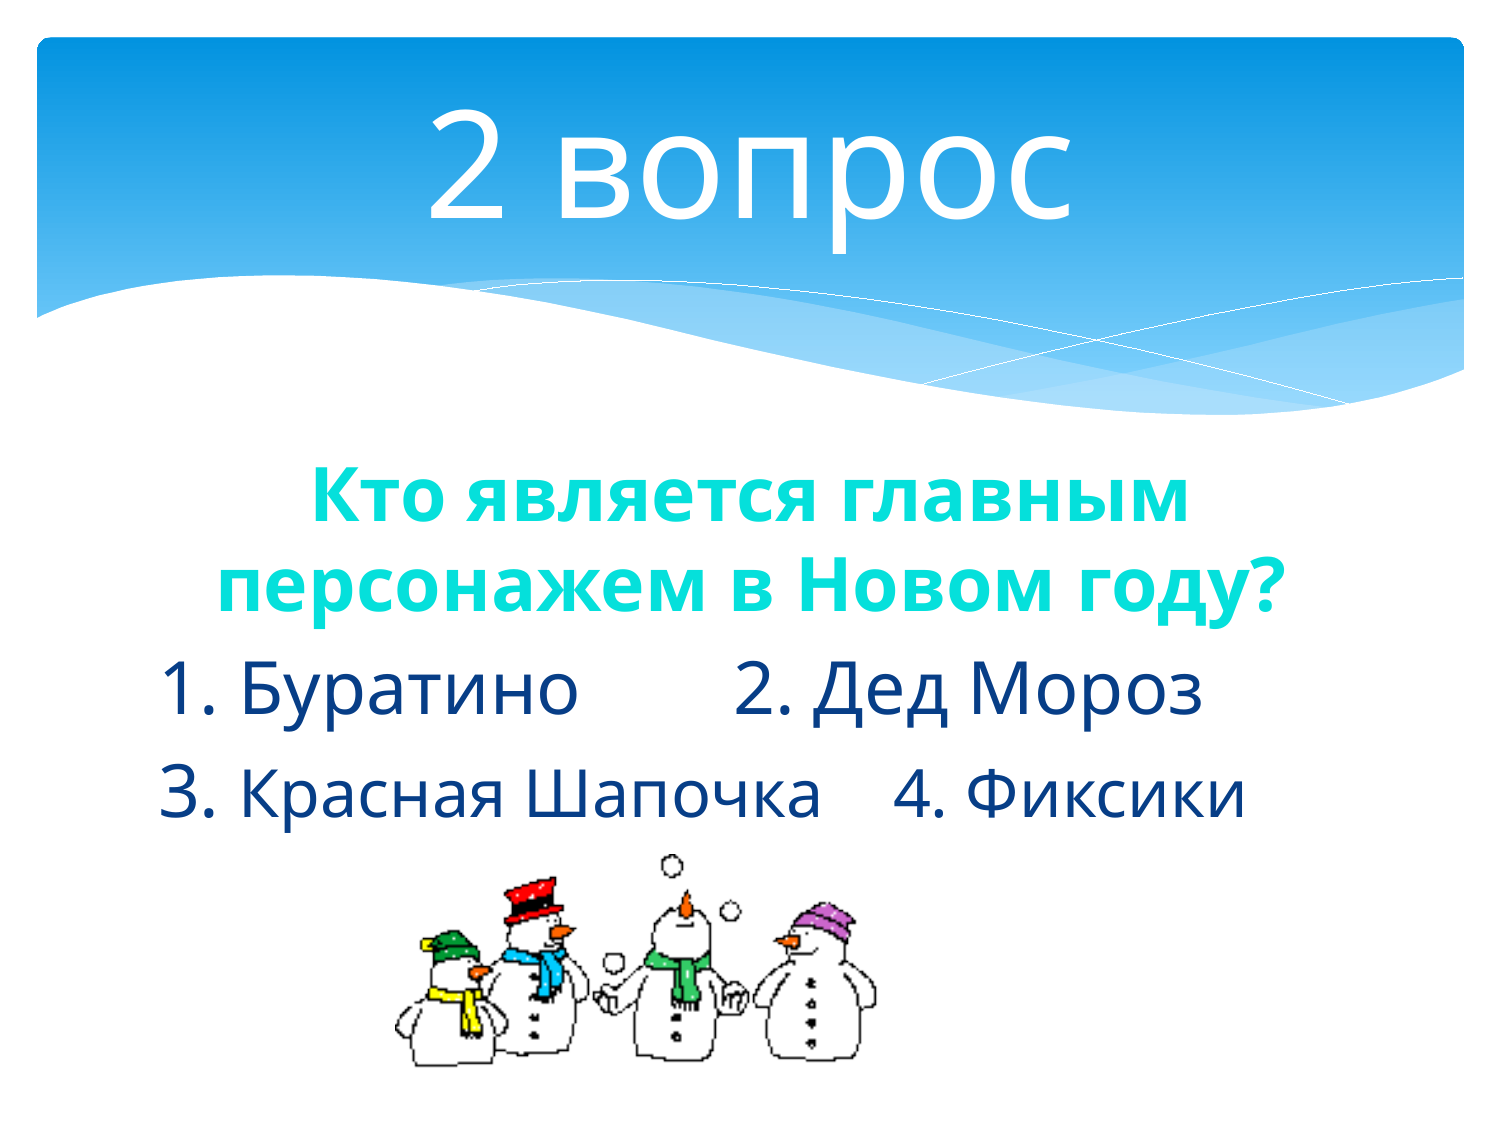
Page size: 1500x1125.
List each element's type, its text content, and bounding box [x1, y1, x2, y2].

picture [395, 854, 881, 1074]
title 2 вопрос [75, 55, 1425, 261]
list Кто является главным персонажем в Новом году? 1. Буратино 2. Дед Мороз 3. Красная Шапочка 4. Фиксики [143, 438, 1359, 1005]
